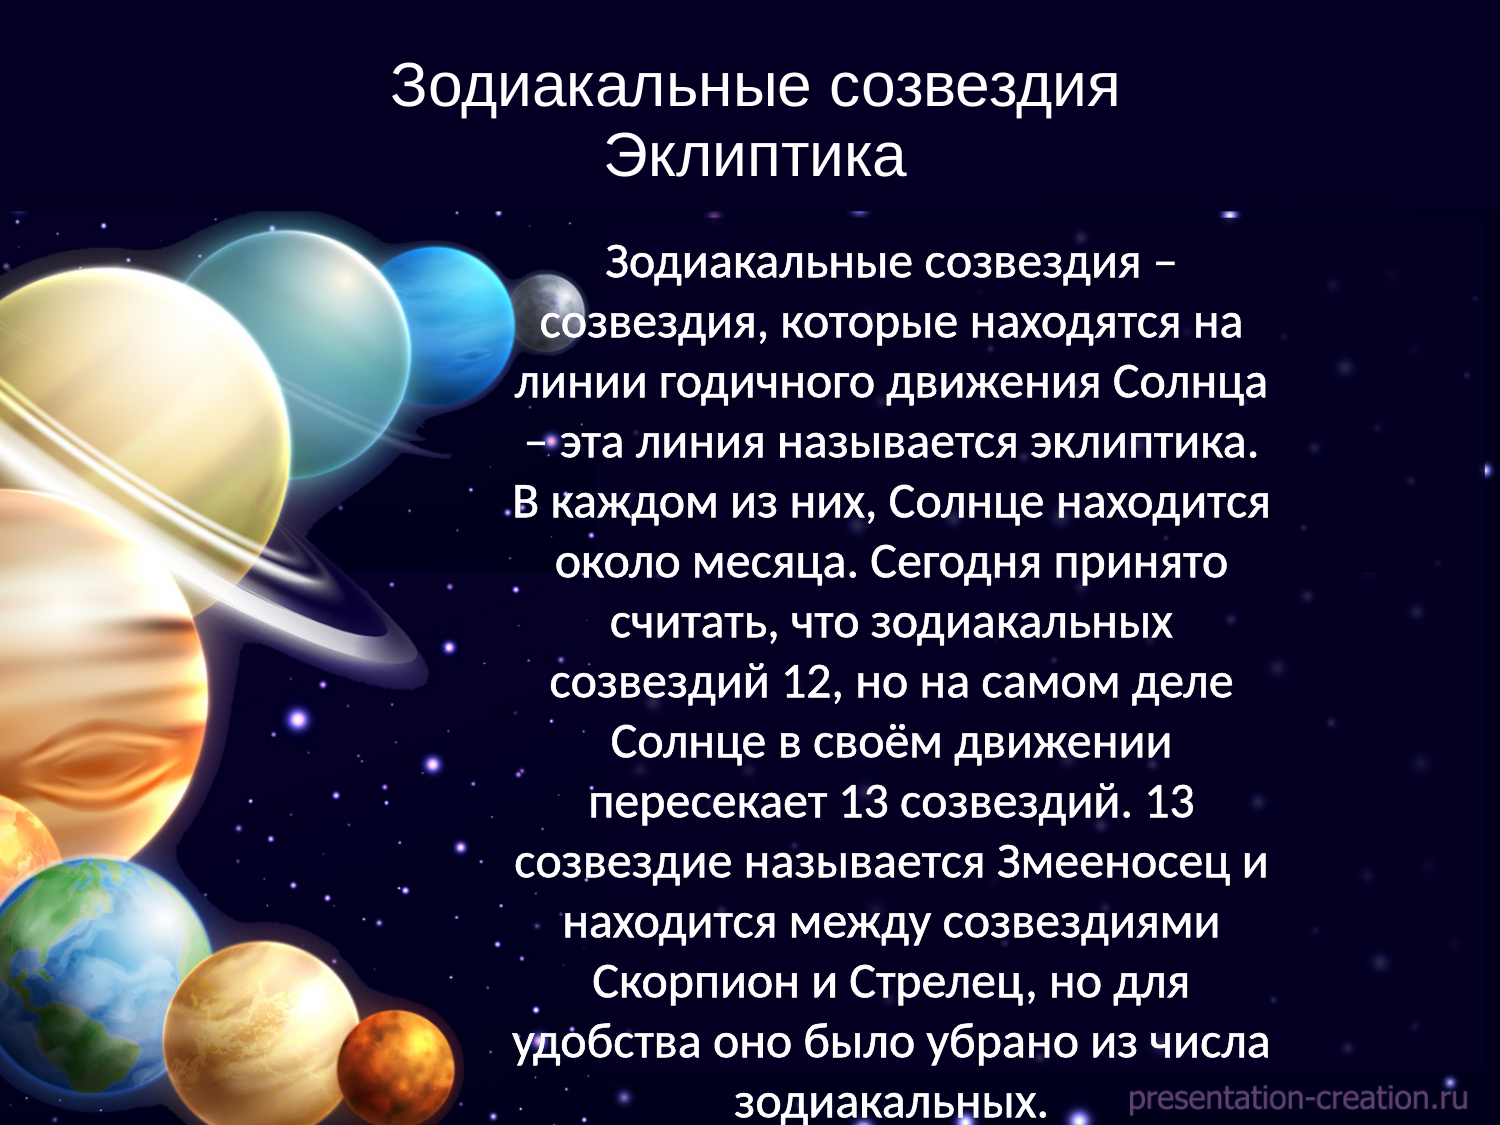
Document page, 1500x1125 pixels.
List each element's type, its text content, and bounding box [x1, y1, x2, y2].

title Зодиакальные созвездия Эклиптика [41, 42, 1471, 268]
picture [0, 0, 1500, 1125]
text_box Зодиакальные созвездия – созвездия, которые находятся на линии годичного движения Солнца – эта линия называется эклиптика. В каждом из них, Солнце находится около месяца. Сегодня принято считать, что зодиакальных созвездий 12, но на самом деле Солнце в своём движении пересекает 13 созвездий. 13 созвездие называется Змееносец и находится между созвездиями Скорпион и Стрелец, но для удобства оно было убрано из числа зодиакальных. [490, 219, 1294, 1125]
